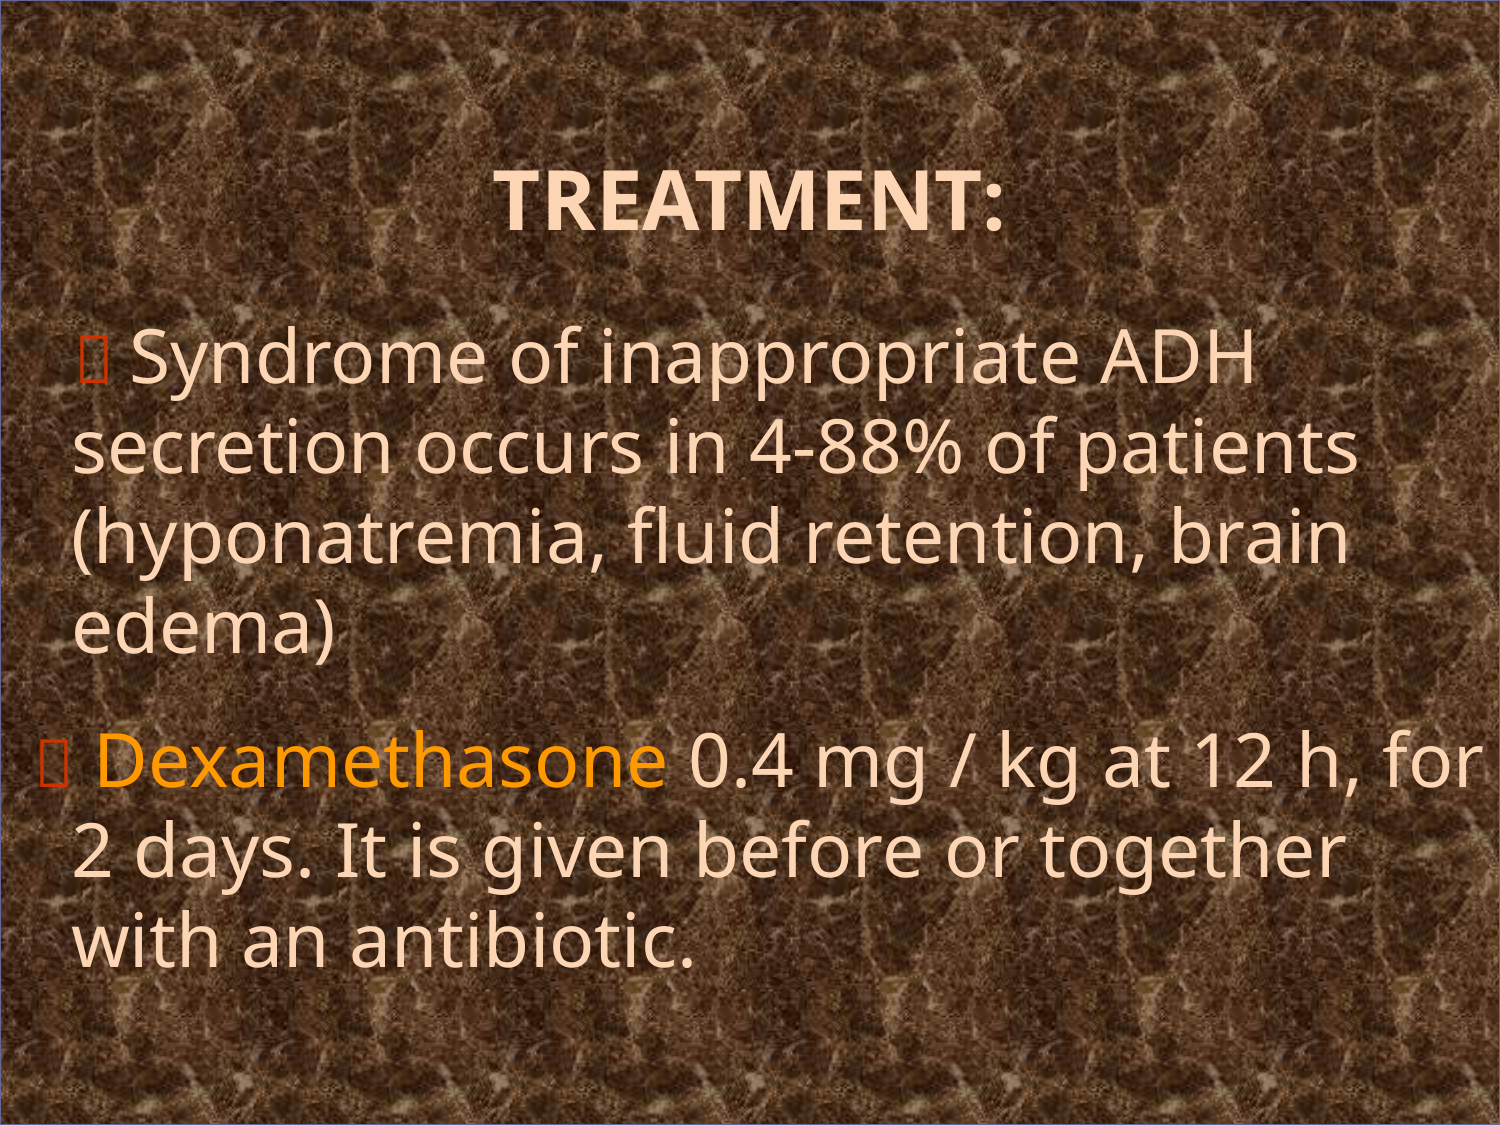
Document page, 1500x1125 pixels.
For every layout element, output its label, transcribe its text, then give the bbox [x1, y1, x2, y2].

text_box TREATMENT:  Syndrome of inappropriate ADH secretion occurs in 4-88% of patients (hyponatremia, fluid retention, brain edema)  Dexamethasone 0.4 mg / kg at 12 h, for 2 days. It is given before or together with an antibiotic. [0, 0, 1500, 1125]
